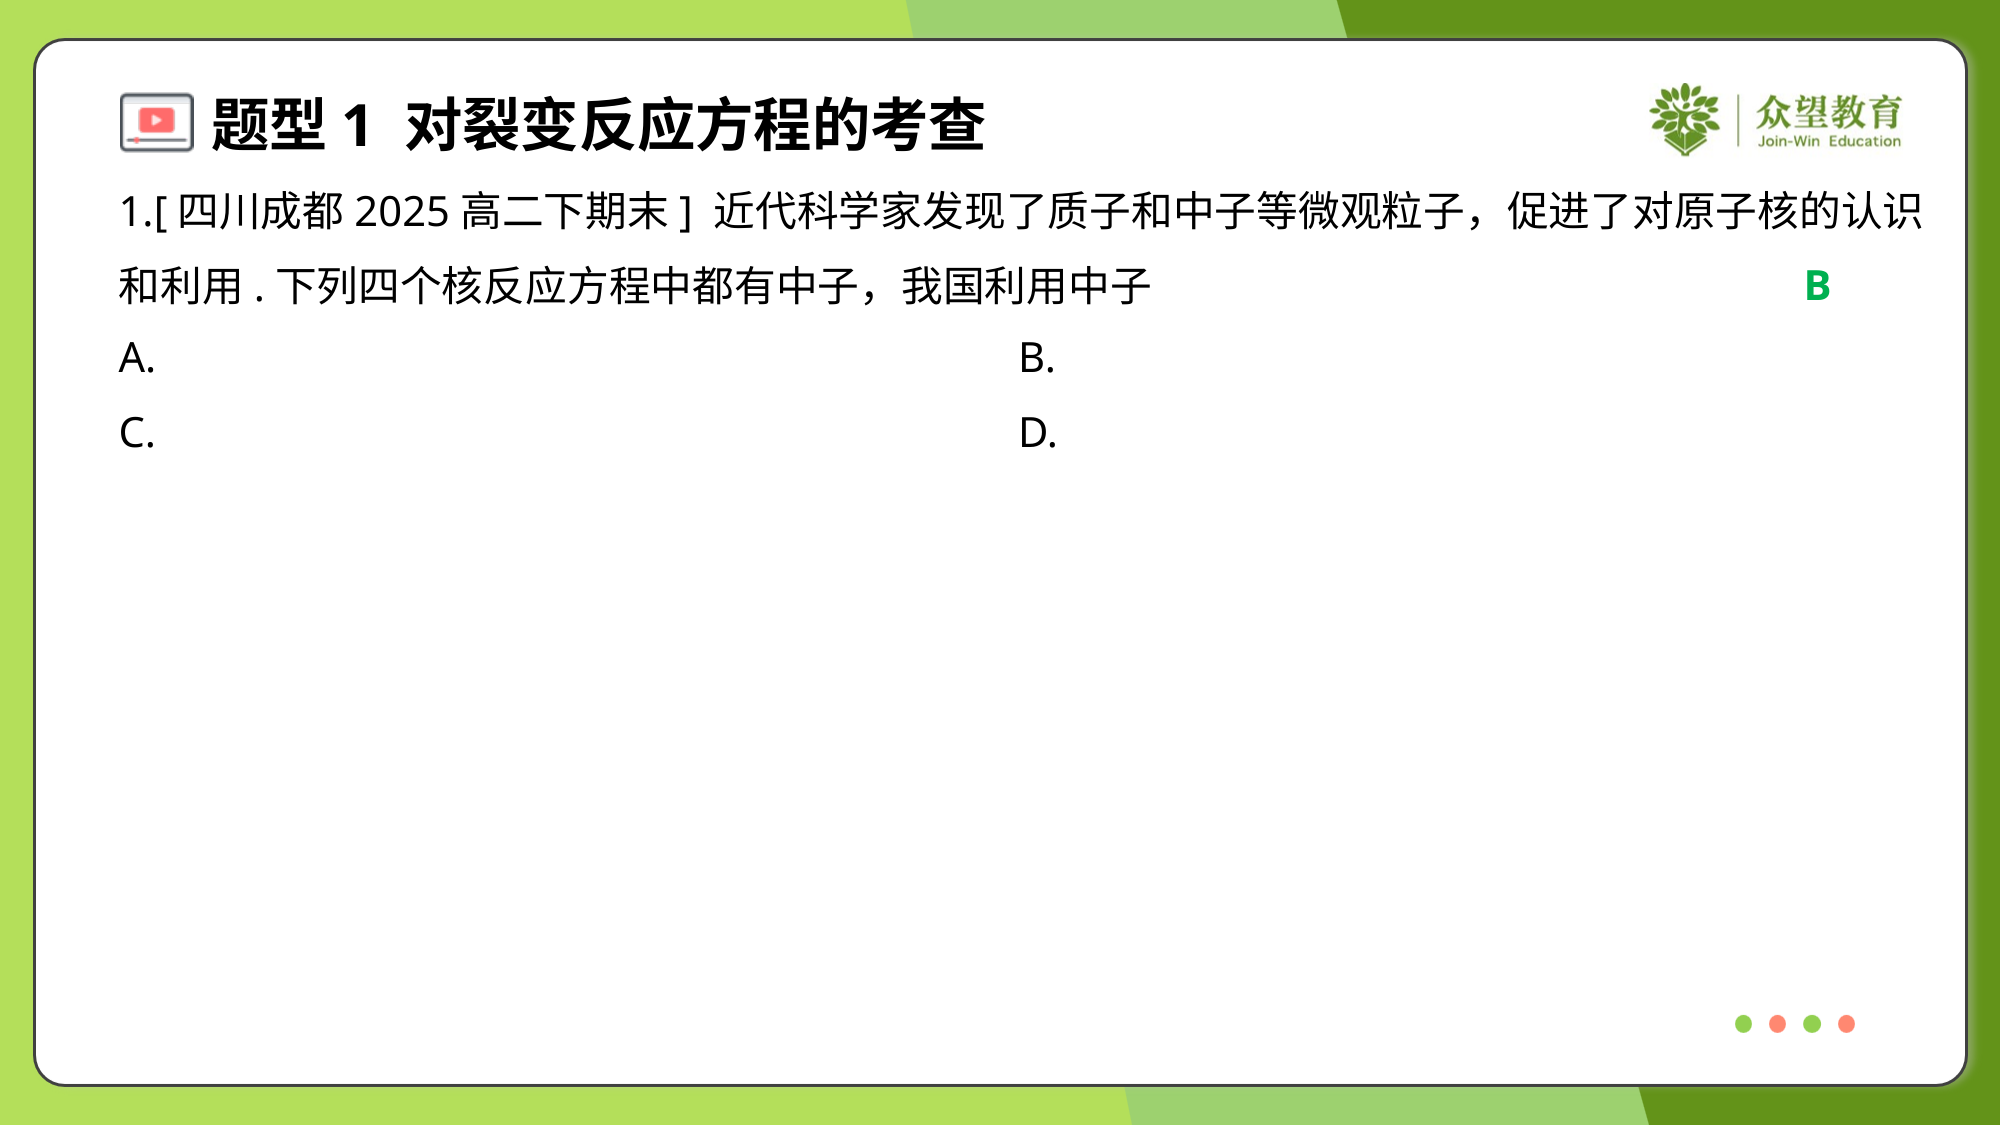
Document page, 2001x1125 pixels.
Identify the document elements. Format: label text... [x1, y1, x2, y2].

picture [0, 0, 2000, 1125]
text_box B [1788, 233, 1847, 301]
